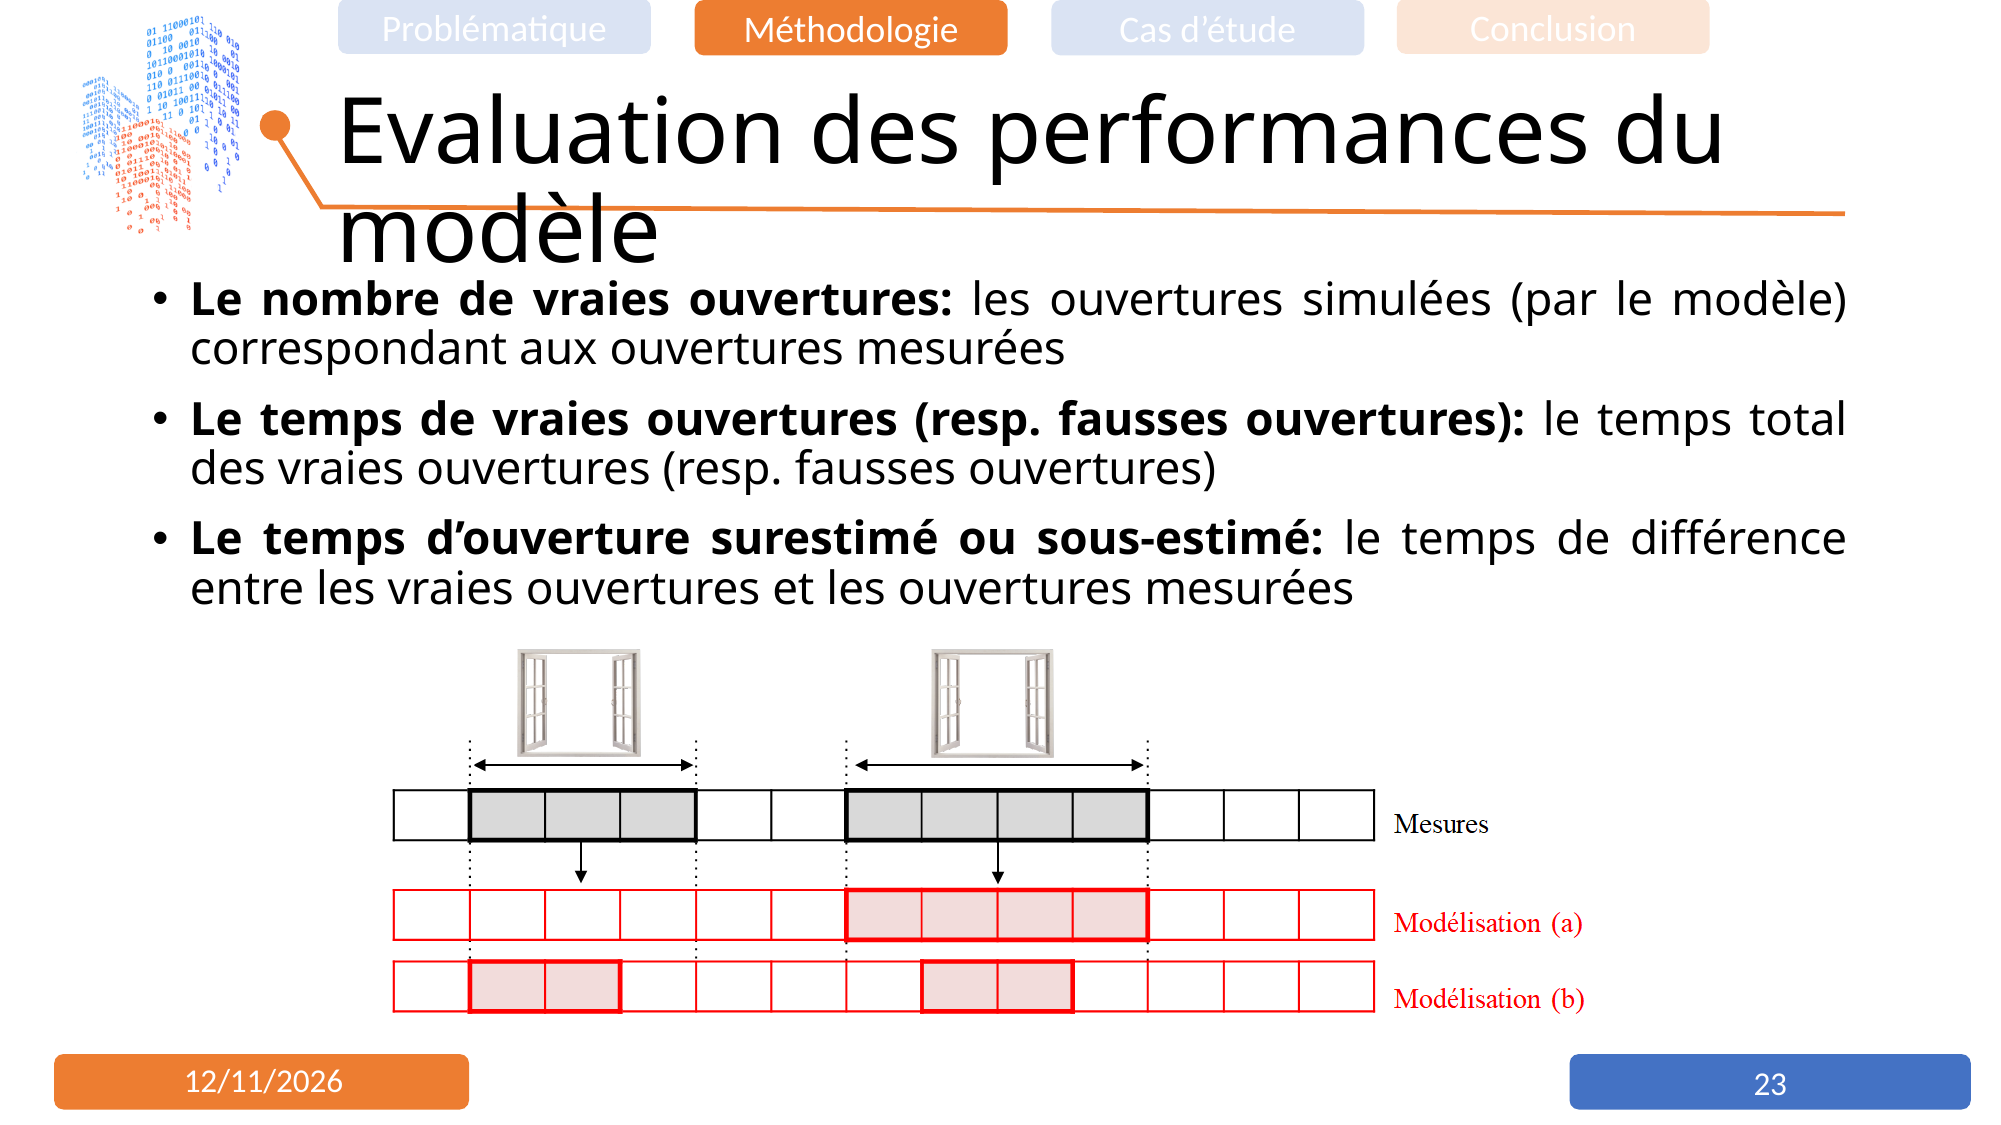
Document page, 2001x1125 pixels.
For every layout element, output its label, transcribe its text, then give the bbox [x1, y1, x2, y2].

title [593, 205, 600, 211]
text_box Méthodologie [693, 0, 1009, 57]
text_box Problématique [336, 0, 652, 56]
title Evaluation des performances du modèle [321, 76, 1863, 184]
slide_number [57, 1049, 470, 1110]
text_box Cas d’étude [1050, 0, 1366, 57]
list Le nombre de vraies ouvertures: les ouvertures simulées (par le modèle) correspondant aux ouvertures mesurées Le temps de vraies ouvertures (resp. fausses ouvertures): le temps total des vraies ouvertures (resp. fausses ouvertures) Le temps d’ouverture surestimé ou sous-estimé: le temps de différence entre les vraies ouvertures et les ouvertures mesurées [137, 268, 1863, 1014]
picture [57, 0, 260, 253]
slide_number 23 [1569, 1054, 1971, 1110]
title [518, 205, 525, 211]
text_box Conclusion [1395, 0, 1711, 56]
picture [385, 643, 1589, 1024]
